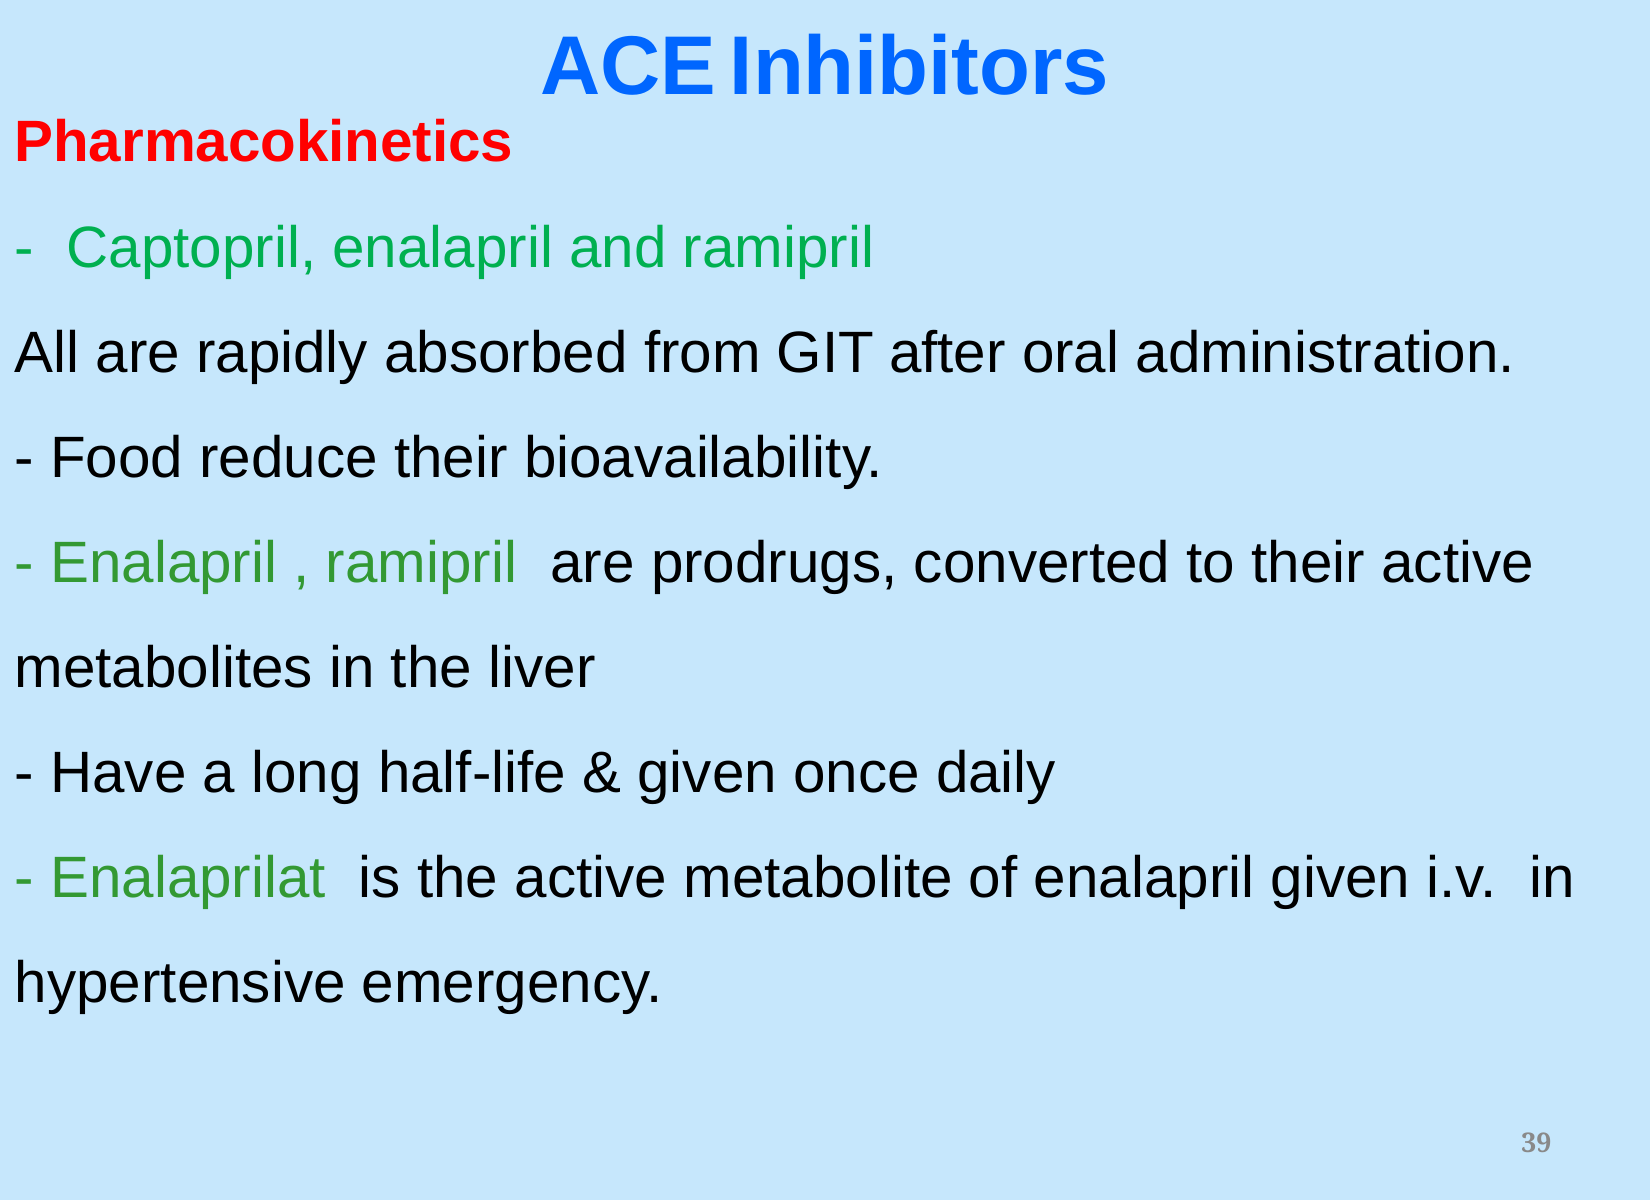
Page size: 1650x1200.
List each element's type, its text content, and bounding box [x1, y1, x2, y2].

text_box ACE Inhibitors Pharmacokinetics - Captopril, enalapril and ramipril All are rapidly absorbed from GIT after oral administration. - Food reduce their bioavailability. - Enalapril , ramipril are prodrugs, converted to their active metabolites in the liver - Have a long half-life & given once daily - Enalaprilat is the active metabolite of enalapril given i.v. in hypertensive emergency. [0, 3, 1650, 1200]
